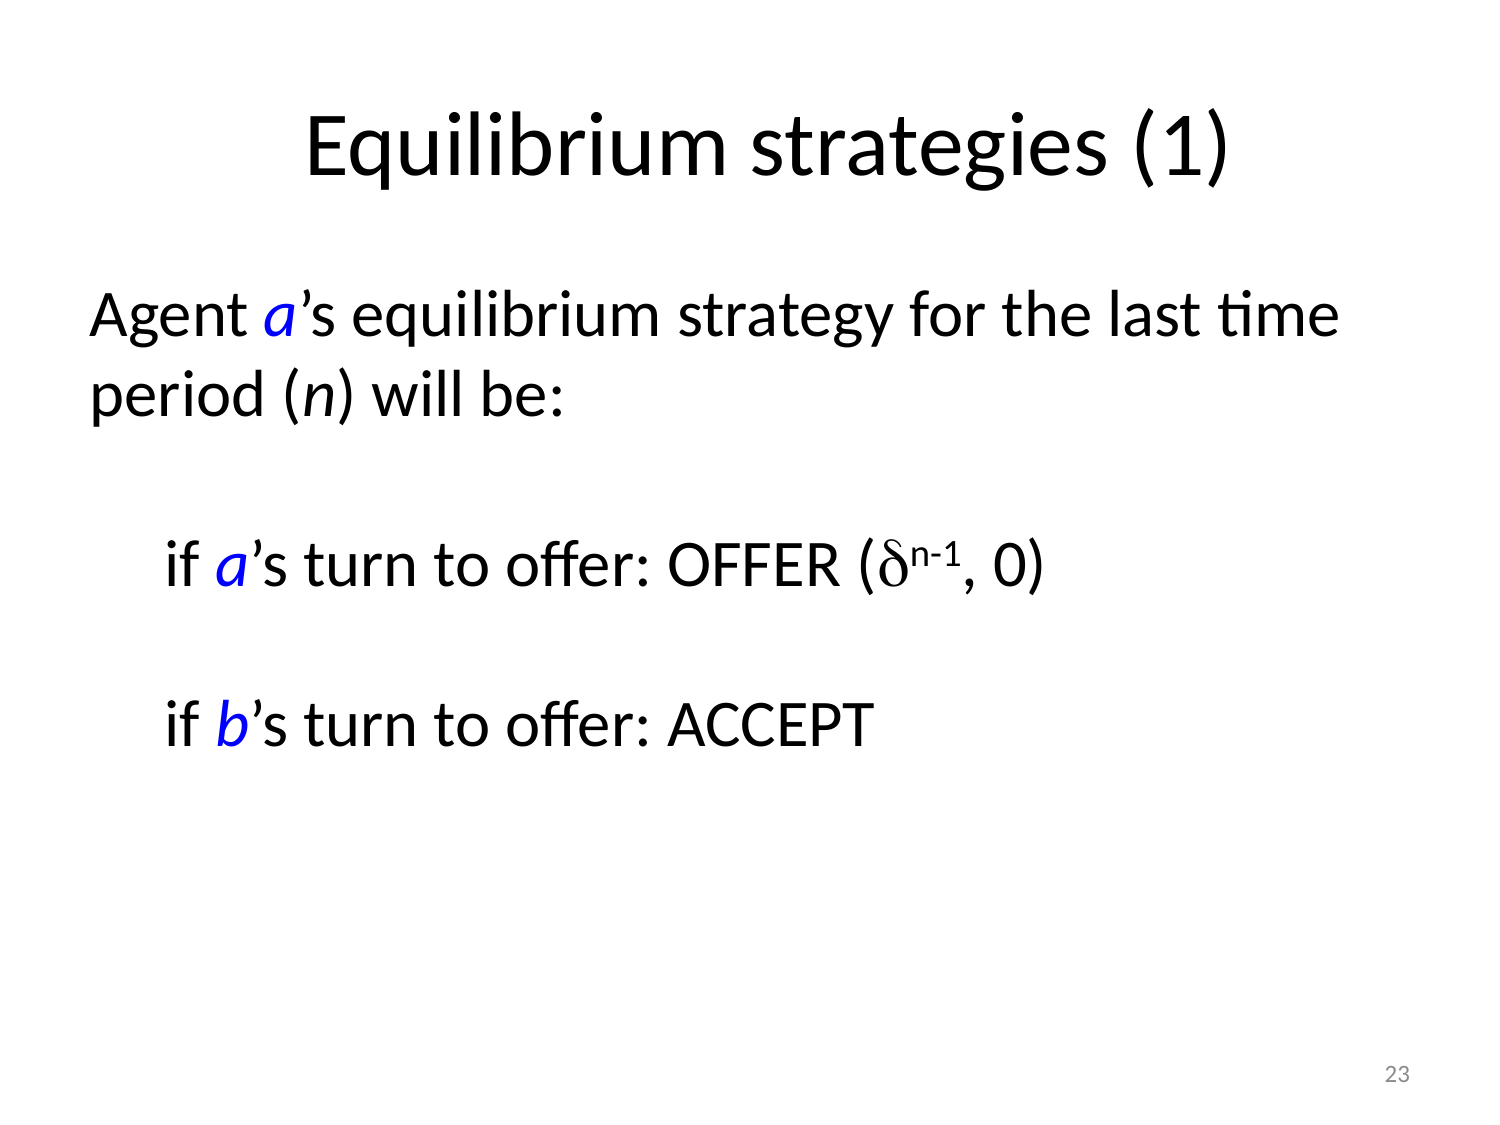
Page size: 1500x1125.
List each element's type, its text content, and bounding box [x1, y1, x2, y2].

text_box Equilibrium strategies (1) [143, 45, 1394, 233]
slide_number 23 [1074, 1042, 1425, 1103]
text_box Agent a’s equilibrium strategy for the last time period (n) will be: if a’s turn to offer: OFFER (n-1, 0) if b’s turn to offer: ACCEPT [75, 262, 1425, 1005]
